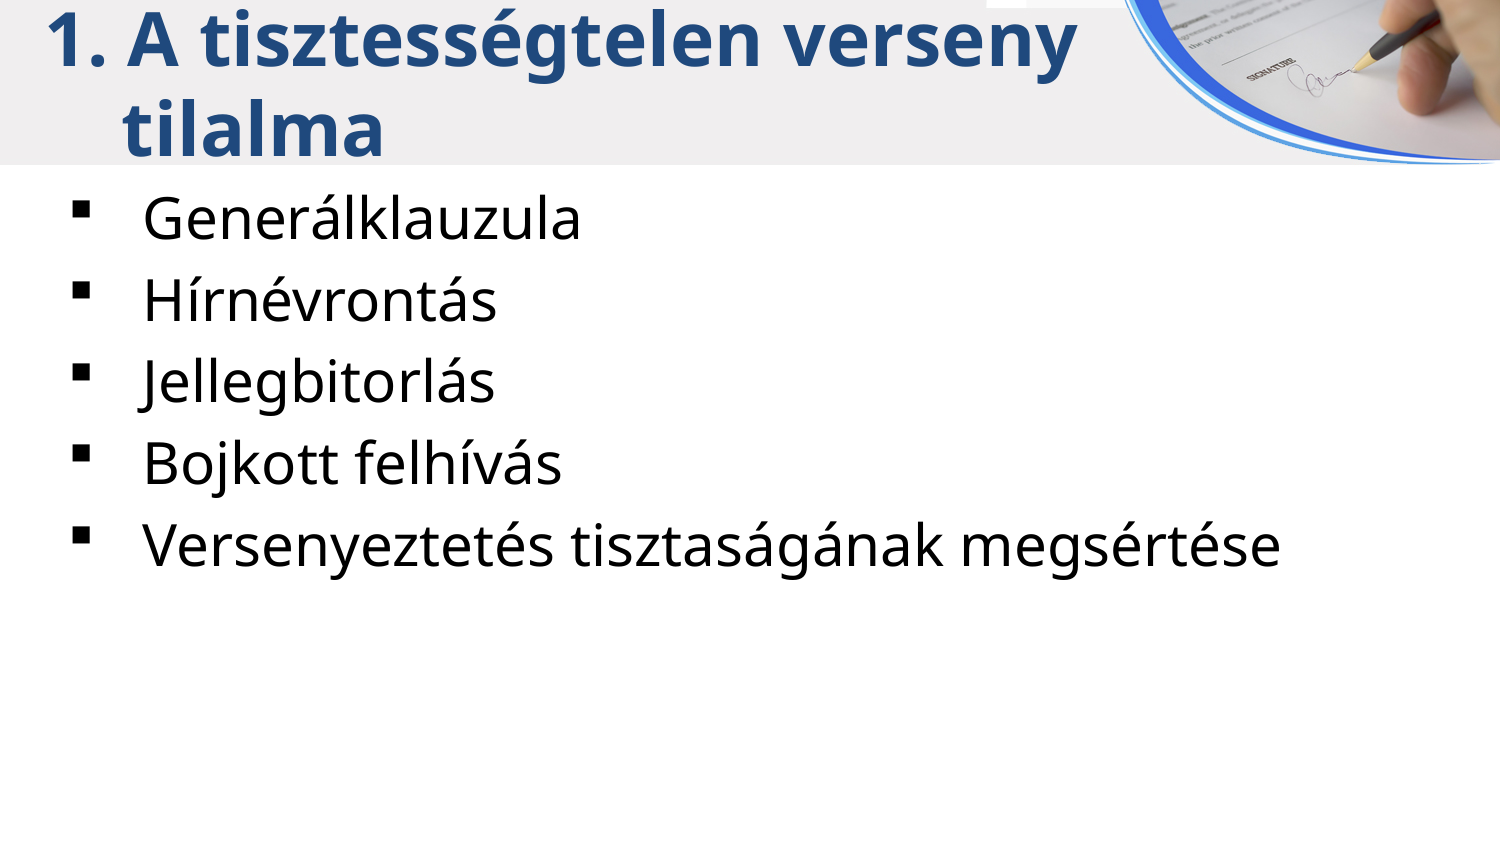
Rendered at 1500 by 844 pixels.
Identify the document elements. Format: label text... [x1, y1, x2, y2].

picture [0, 0, 1500, 844]
list Generálklauzula Hírnévrontás Jellegbitorlás Bojkott felhívás Versenyeztetés tisztaságának megsértése [53, 173, 1365, 741]
list 1. A tisztességtelen verseny tilalma [29, 13, 1500, 151]
